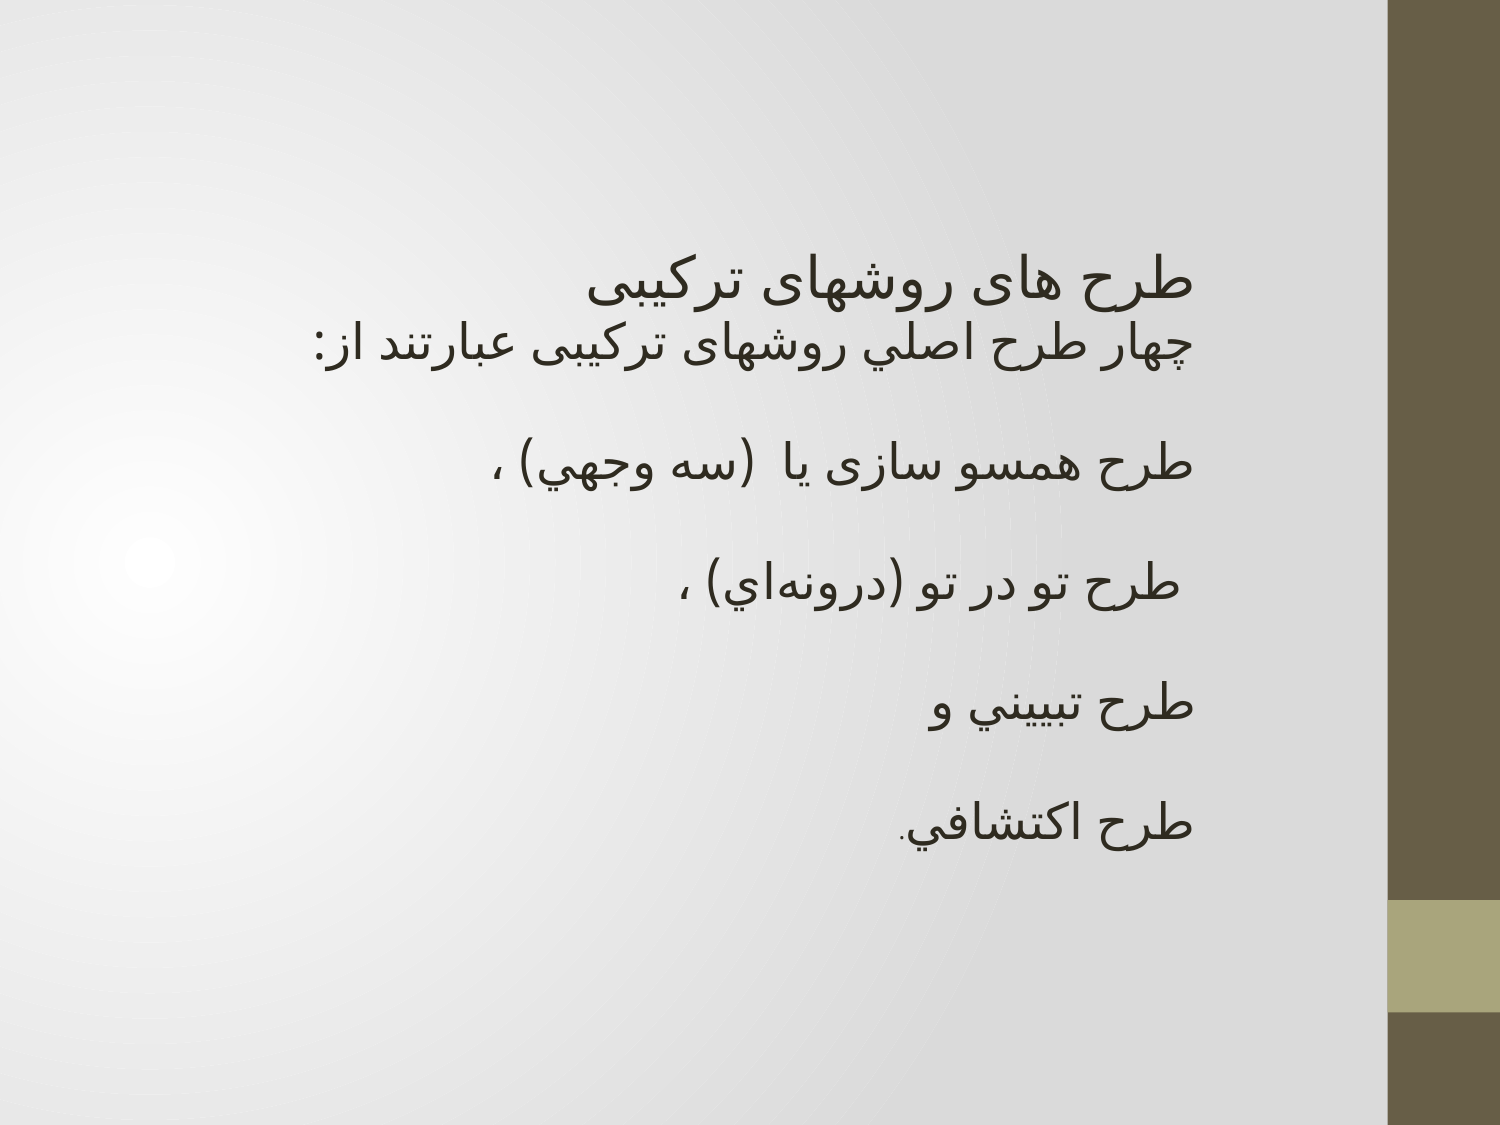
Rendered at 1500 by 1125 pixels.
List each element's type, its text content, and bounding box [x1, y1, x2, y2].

text_box طرح های روشهای ترکیبی چهار طرح‌ اصلي روشهای ترکیبی عبارتند از: طرح همسو سازی یا (سه وجهي) ، طرح تو در تو (درونه‌اي) ، طرح تبييني و طرح اكتشافي. [277, 232, 1211, 858]
